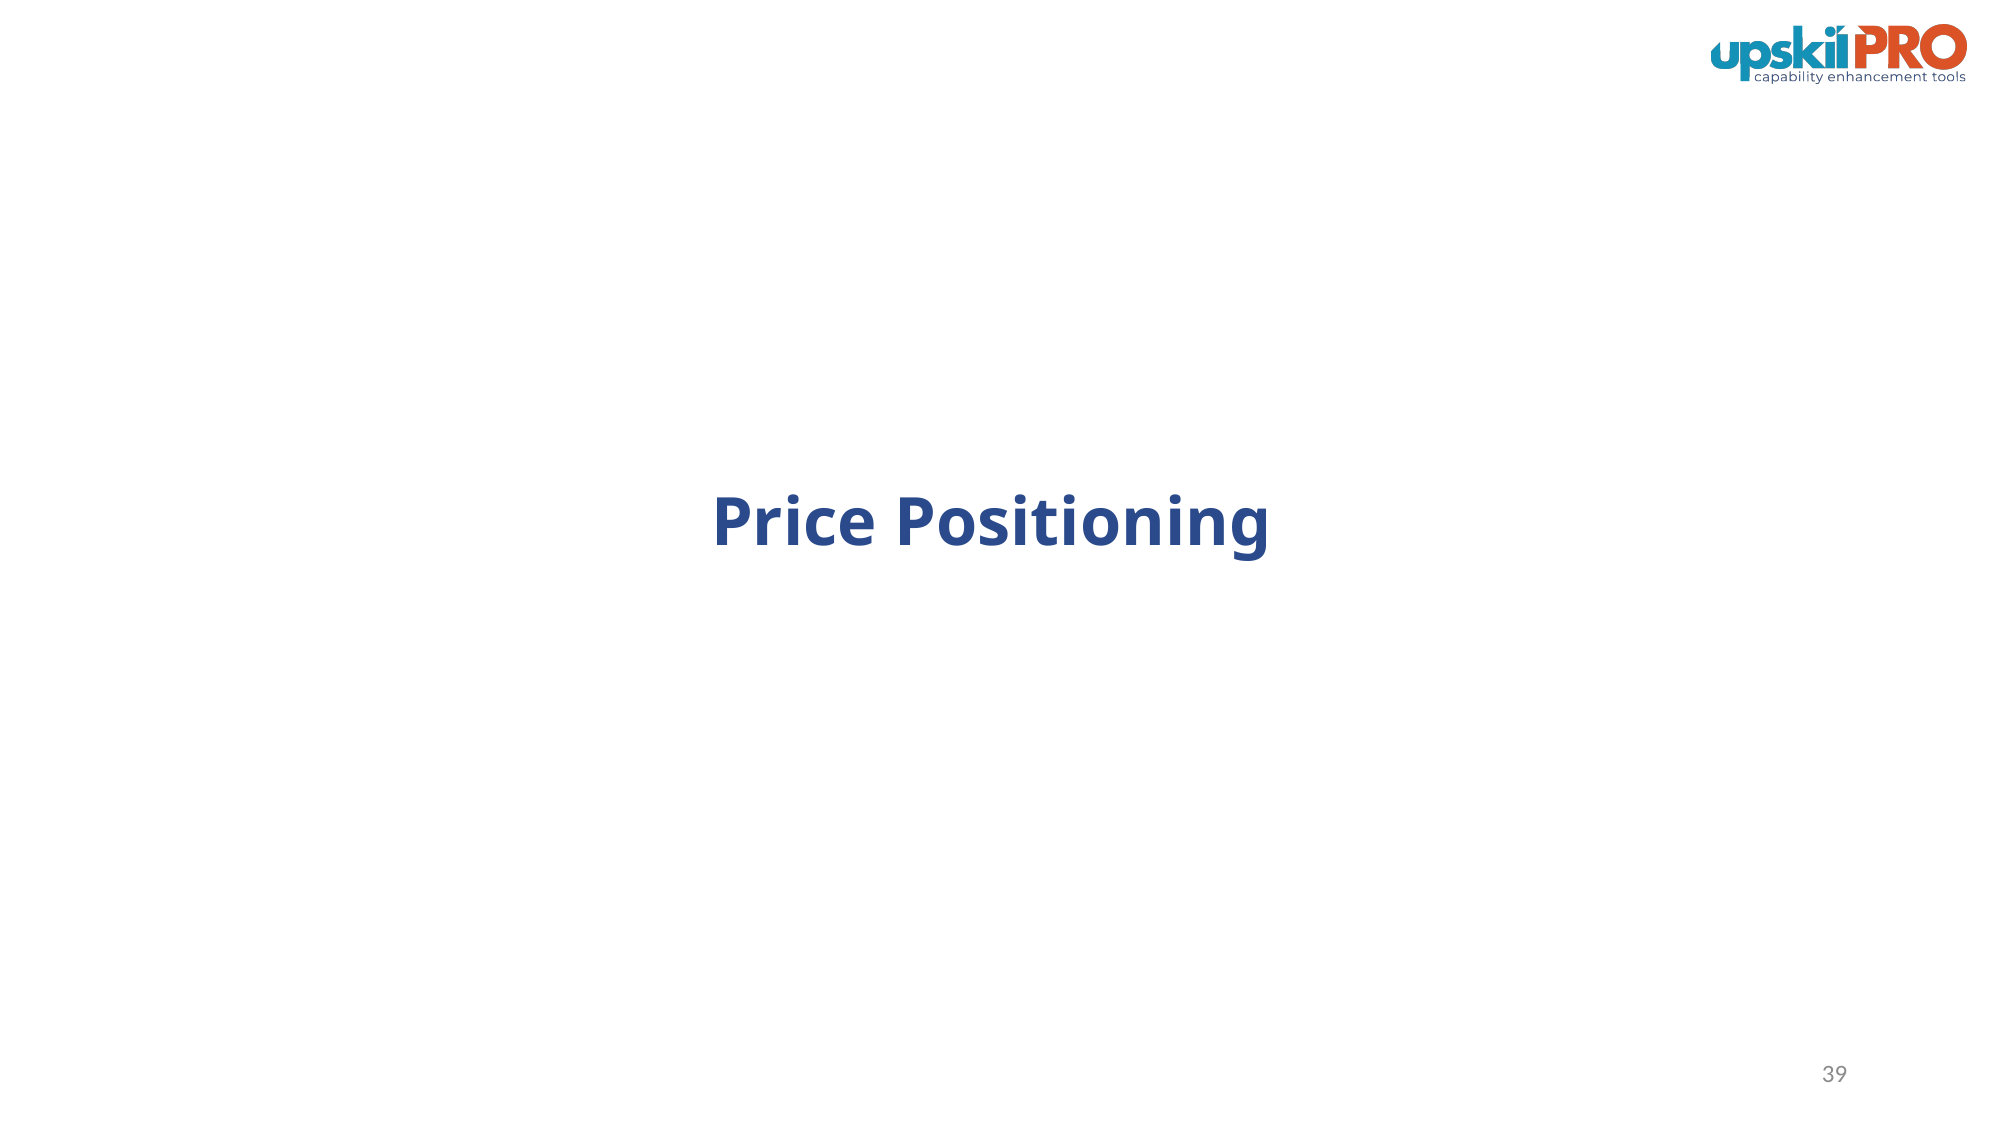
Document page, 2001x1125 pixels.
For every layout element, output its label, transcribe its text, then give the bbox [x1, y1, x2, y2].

picture [1711, 24, 1967, 85]
text_box Price Positioning [353, 471, 1646, 567]
slide_number 39 [1412, 1042, 1863, 1103]
